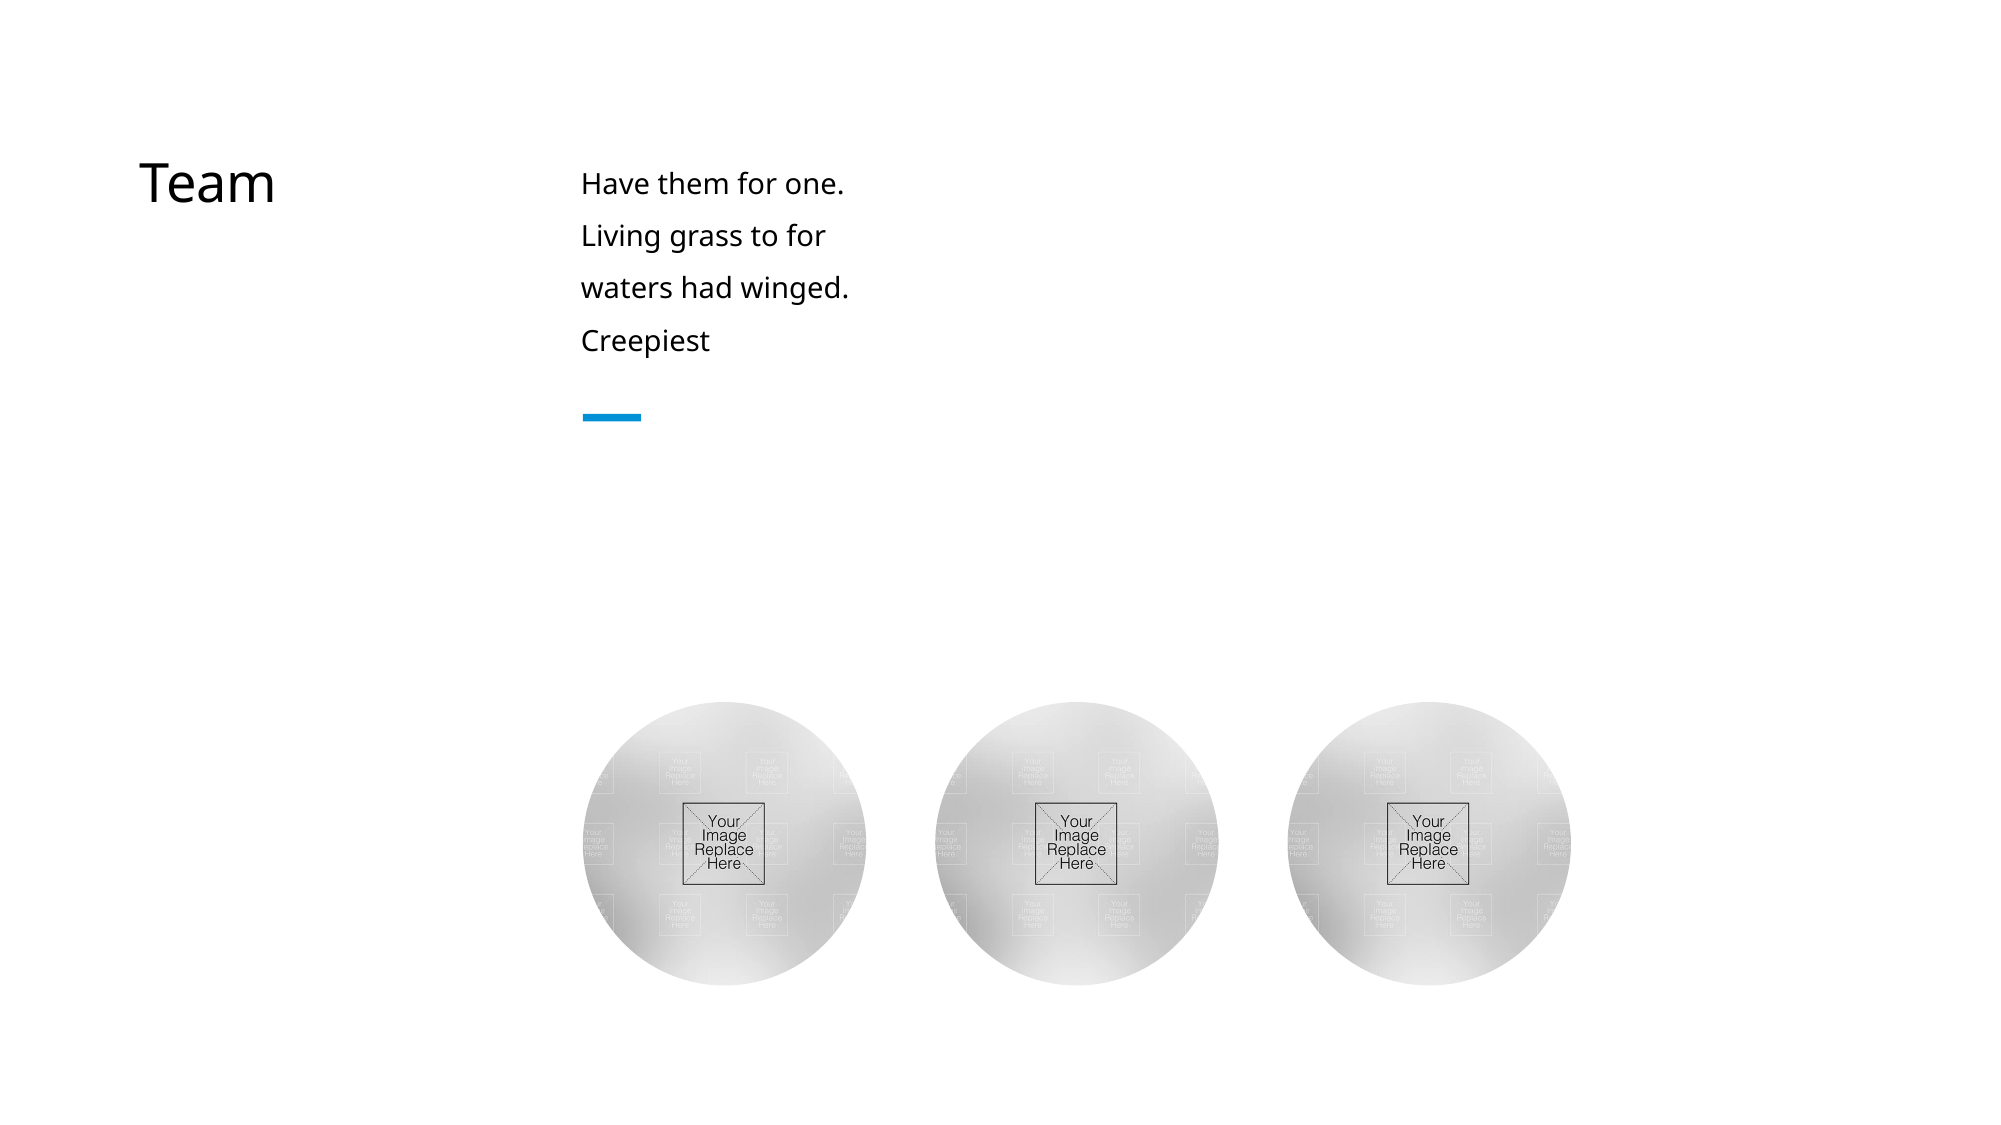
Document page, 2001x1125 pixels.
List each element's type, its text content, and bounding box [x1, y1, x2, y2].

text_box Team [125, 141, 341, 221]
text_box Have them for one. Living grass to for waters had winged. Creepiest [566, 141, 867, 365]
picture [935, 702, 1219, 986]
picture [582, 702, 867, 986]
picture [1287, 702, 1571, 986]
text_box [582, 413, 642, 422]
